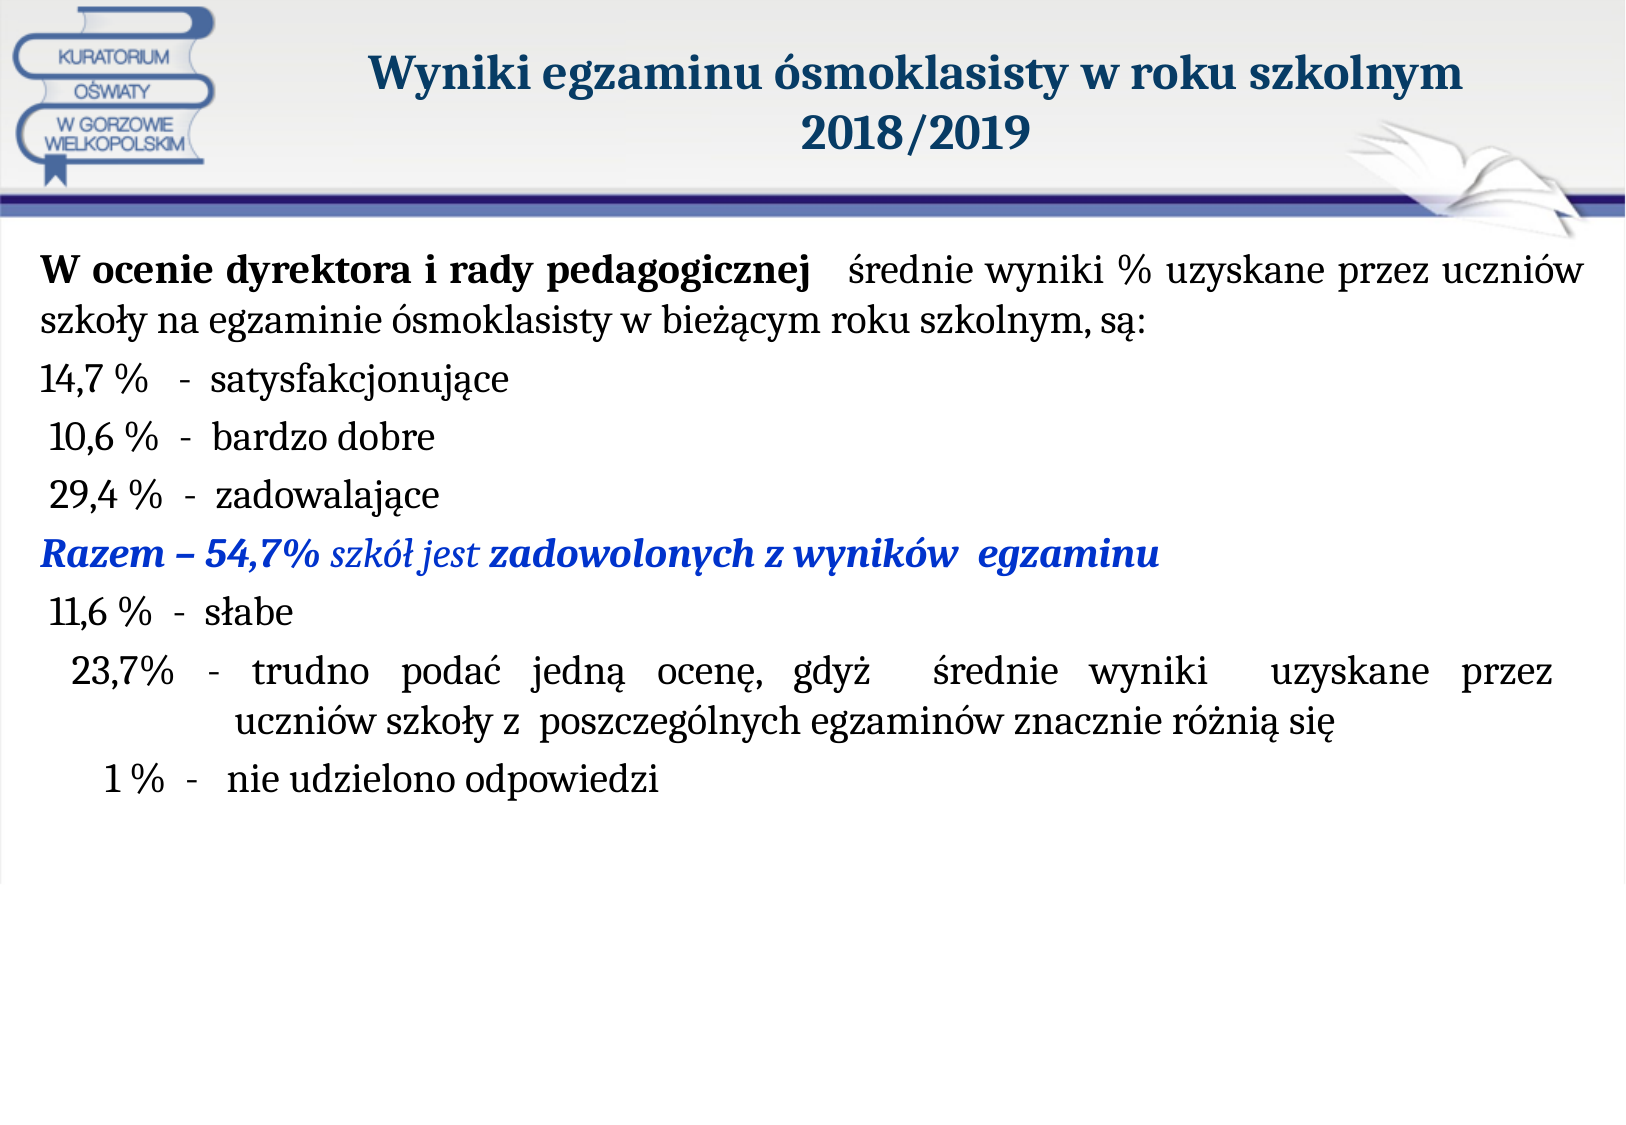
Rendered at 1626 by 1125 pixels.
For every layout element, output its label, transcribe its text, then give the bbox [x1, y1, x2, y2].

title Wyniki egzaminu ósmoklasisty w roku szkolnym 2018/2019 [233, 23, 1600, 176]
picture [0, 0, 1626, 1125]
list W ocenie dyrektora i rady pedagogicznej średnie wyniki % uzyskane przez uczniów szkoły na egzaminie ósmoklasisty w bieżącym roku szkolnym, są: 14,7 % - satysfakcjonujące 10,6 % - bardzo dobre 29,4 % - zadowalające Razem – 54,7% szkół jest zadowolonych z wyników egzaminu 11,6 % - słabe 23,7% - trudno podać jedną ocenę, gdyż średnie wyniki uzyskane przez uczniów szkoły z poszczególnych egzaminów znacznie różnią się 1 % - nie udzielono odpowiedzi [25, 234, 1600, 938]
